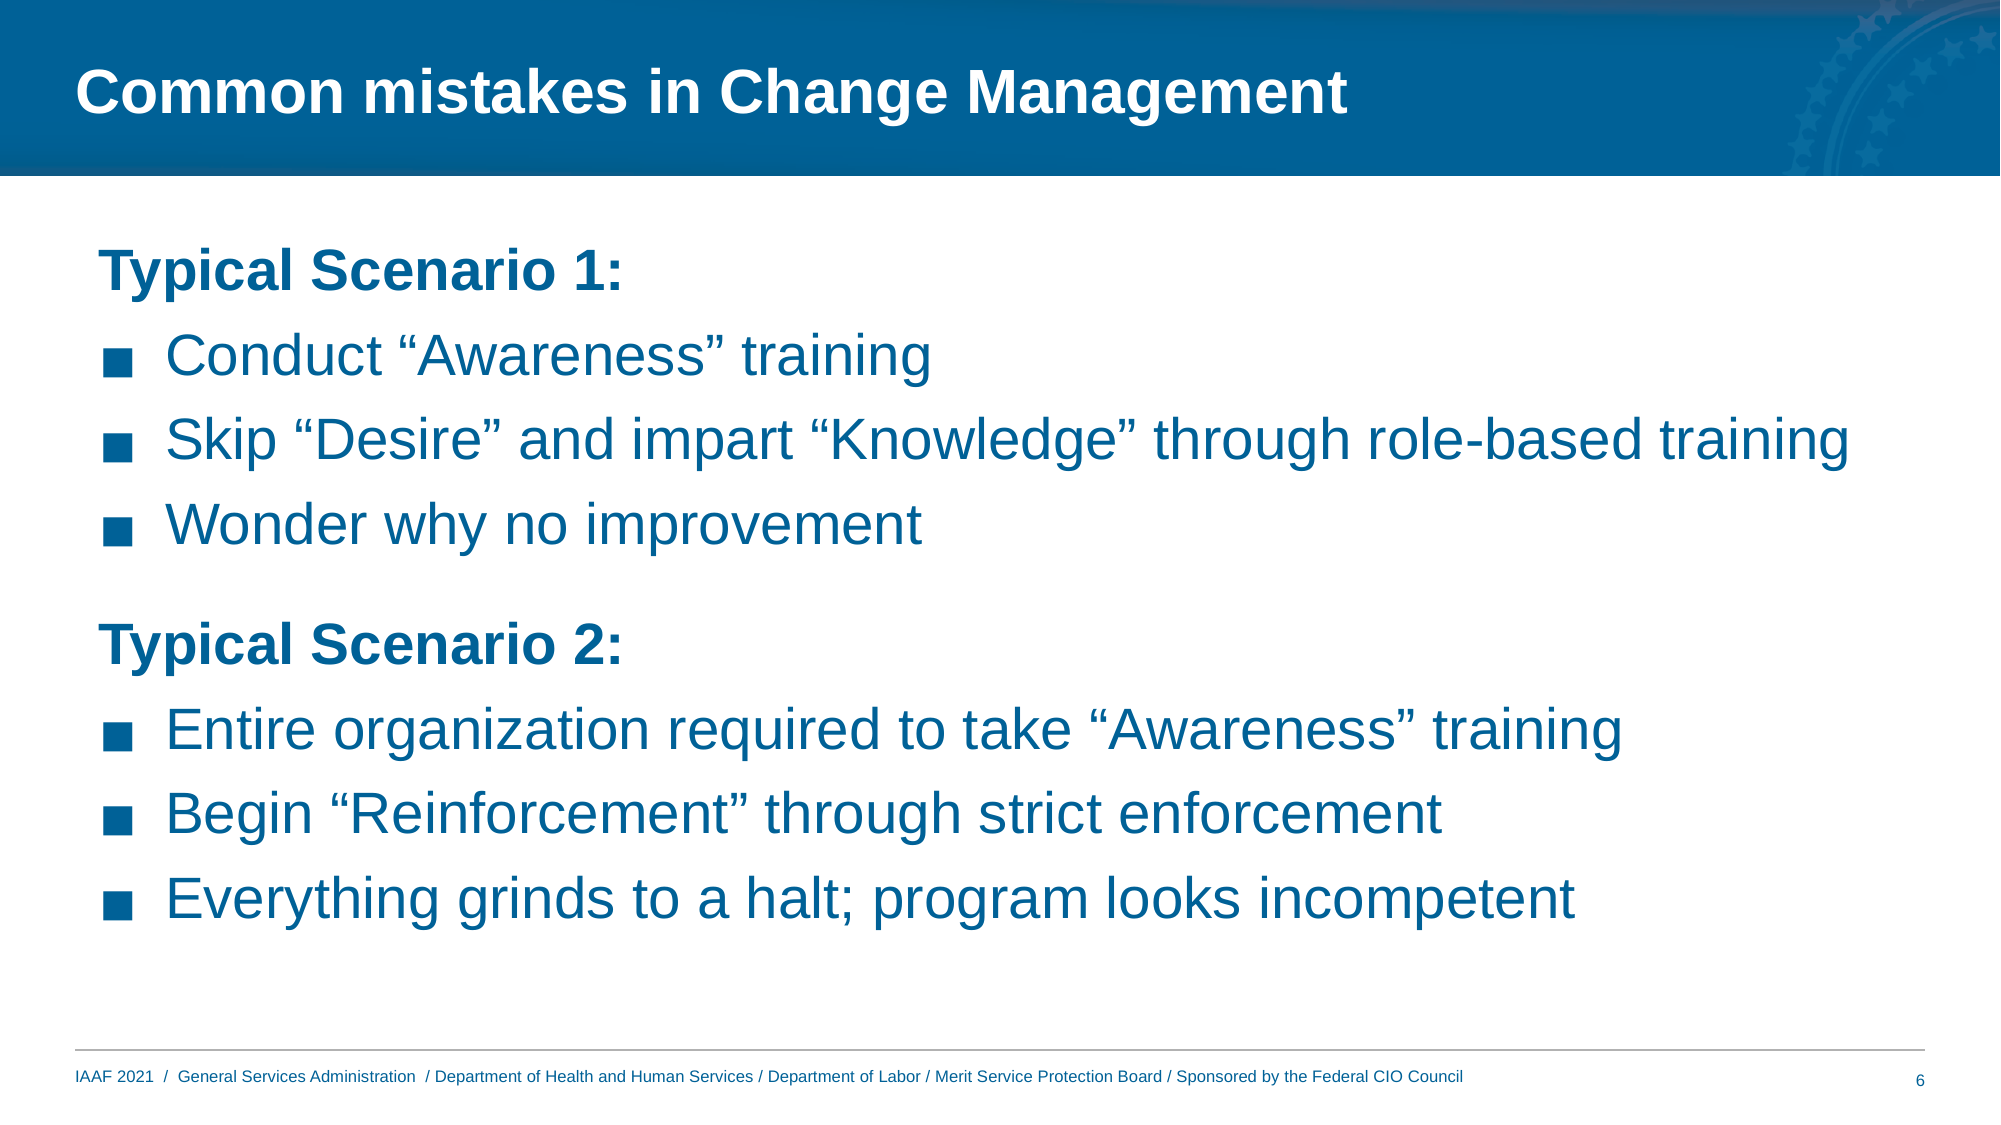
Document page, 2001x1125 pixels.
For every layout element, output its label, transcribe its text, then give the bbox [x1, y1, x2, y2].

picture [0, 0, 2000, 176]
slide_number 6 [1880, 1065, 1925, 1095]
picture [0, 168, 666, 176]
list Typical Scenario 1: Conduct “Awareness” training Skip “Desire” and impart “Knowledge” through role-based training Wonder why no improvement Typical Scenario 2: Entire organization required to take “Awareness” training Begin “Reinforcement” through strict enforcement Everything grinds to a halt; program looks incompetent [75, 224, 1925, 1035]
title Common mistakes in Change Management [75, 52, 1800, 128]
